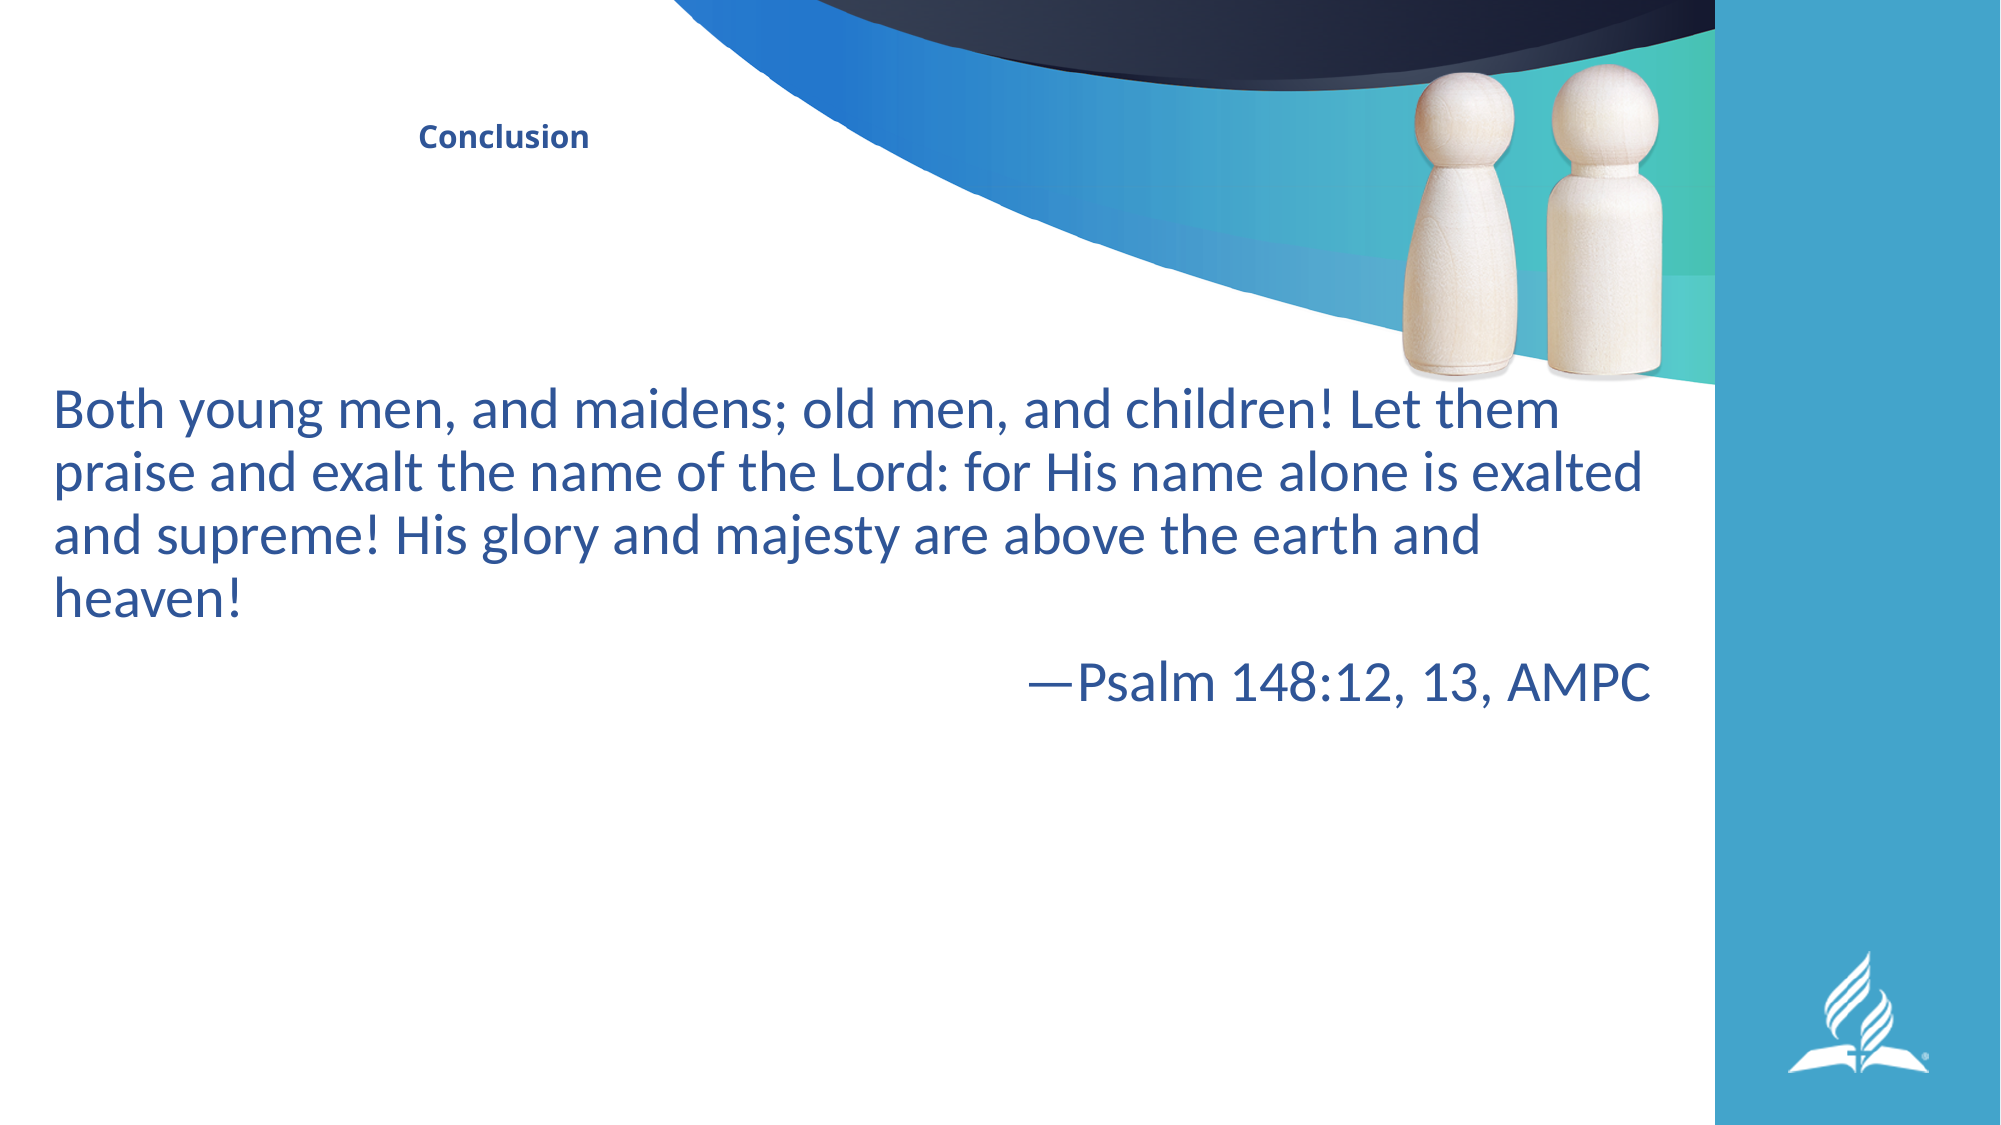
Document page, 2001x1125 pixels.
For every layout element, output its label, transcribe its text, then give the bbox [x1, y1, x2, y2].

title Conclusion [38, 35, 952, 237]
list Both young men, and maidens; old men, and children! Let them praise and exalt the name of the Lord: for His name alone is exalted and supreme! His glory and majesty are above the earth and heaven! —Psalm 148:12, 13, AMPC [38, 279, 1667, 1090]
picture [0, 0, 2001, 1125]
